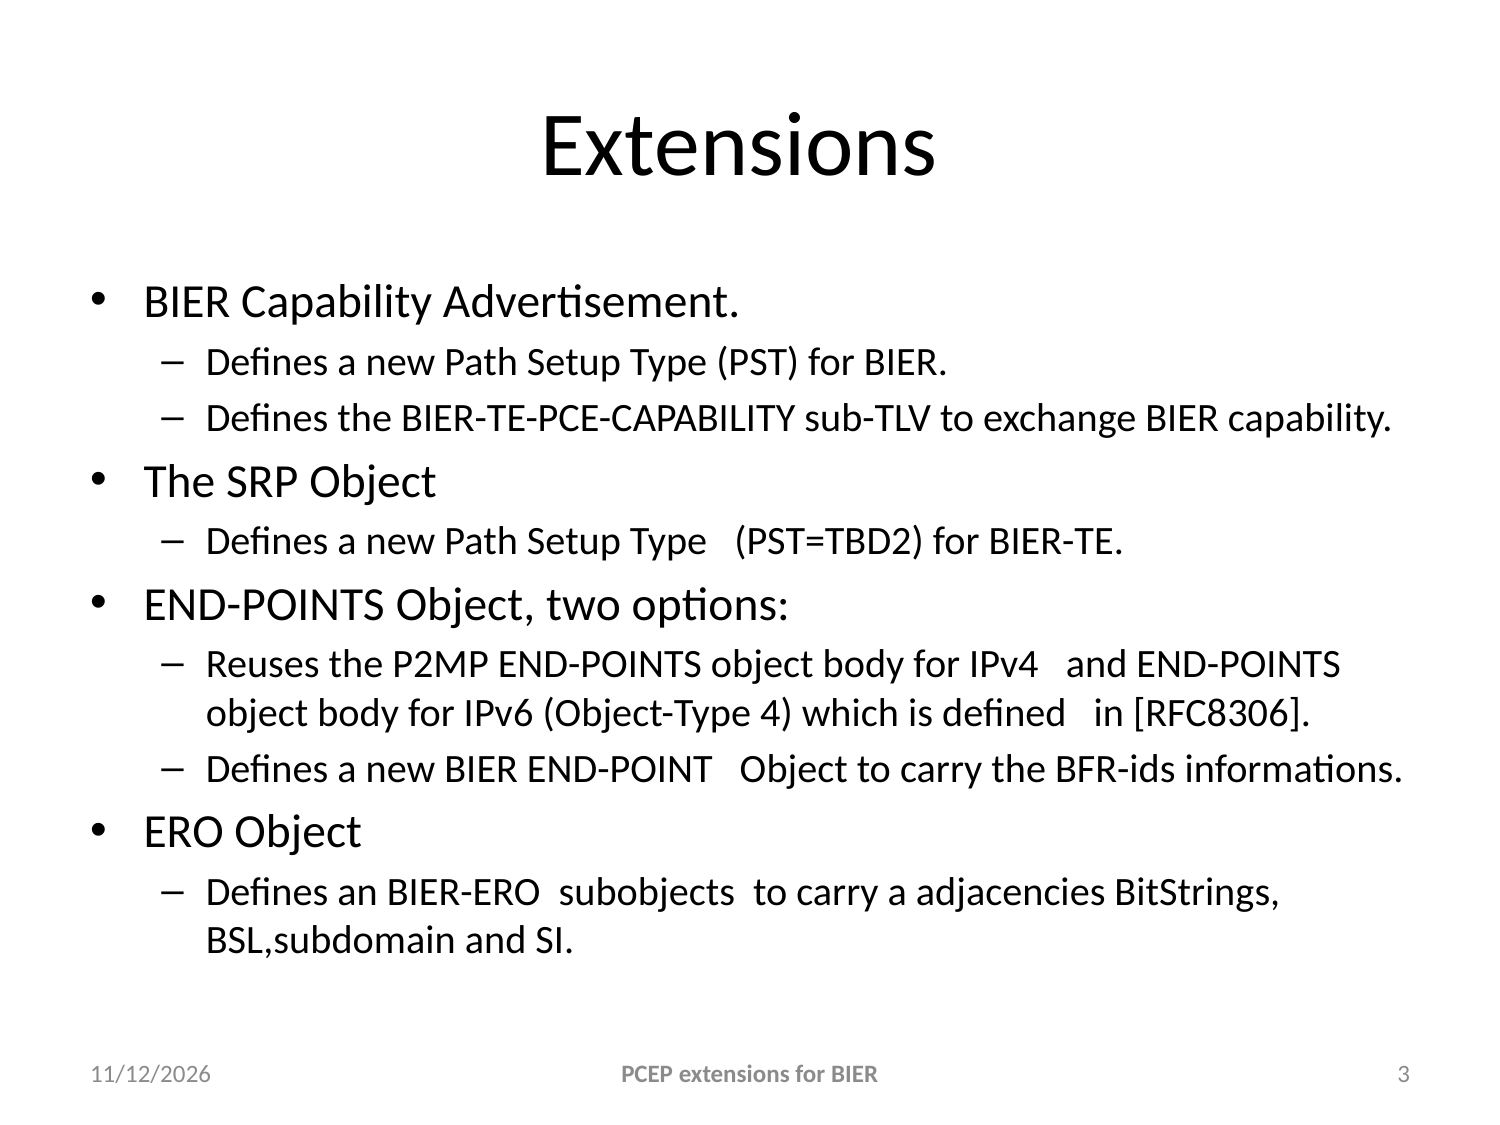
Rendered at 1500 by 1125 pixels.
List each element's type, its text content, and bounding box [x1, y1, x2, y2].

title Extensions [75, 45, 1425, 233]
footer PCEP extensions for BIER [512, 1042, 988, 1103]
slide_number 3 [1074, 1042, 1425, 1103]
list BIER Capability Advertisement. Defines a new Path Setup Type (PST) for BIER. Defines the BIER-TE-PCE-CAPABILITY sub-TLV to exchange BIER capability. The SRP Object Defines a new Path Setup Type (PST=TBD2) for BIER-TE. END-POINTS Object, two options: Reuses the P2MP END-POINTS object body for IPv4 and END-POINTS object body for IPv6 (Object-Type 4) which is defined in [RFC8306]. Defines a new BIER END-POINT Object to carry the BFR-ids informations. ERO Object Defines an BIER-ERO subobjects to carry a adjacencies BitStrings, BSL,subdomain and SI. [75, 262, 1425, 1005]
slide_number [75, 1042, 425, 1103]
